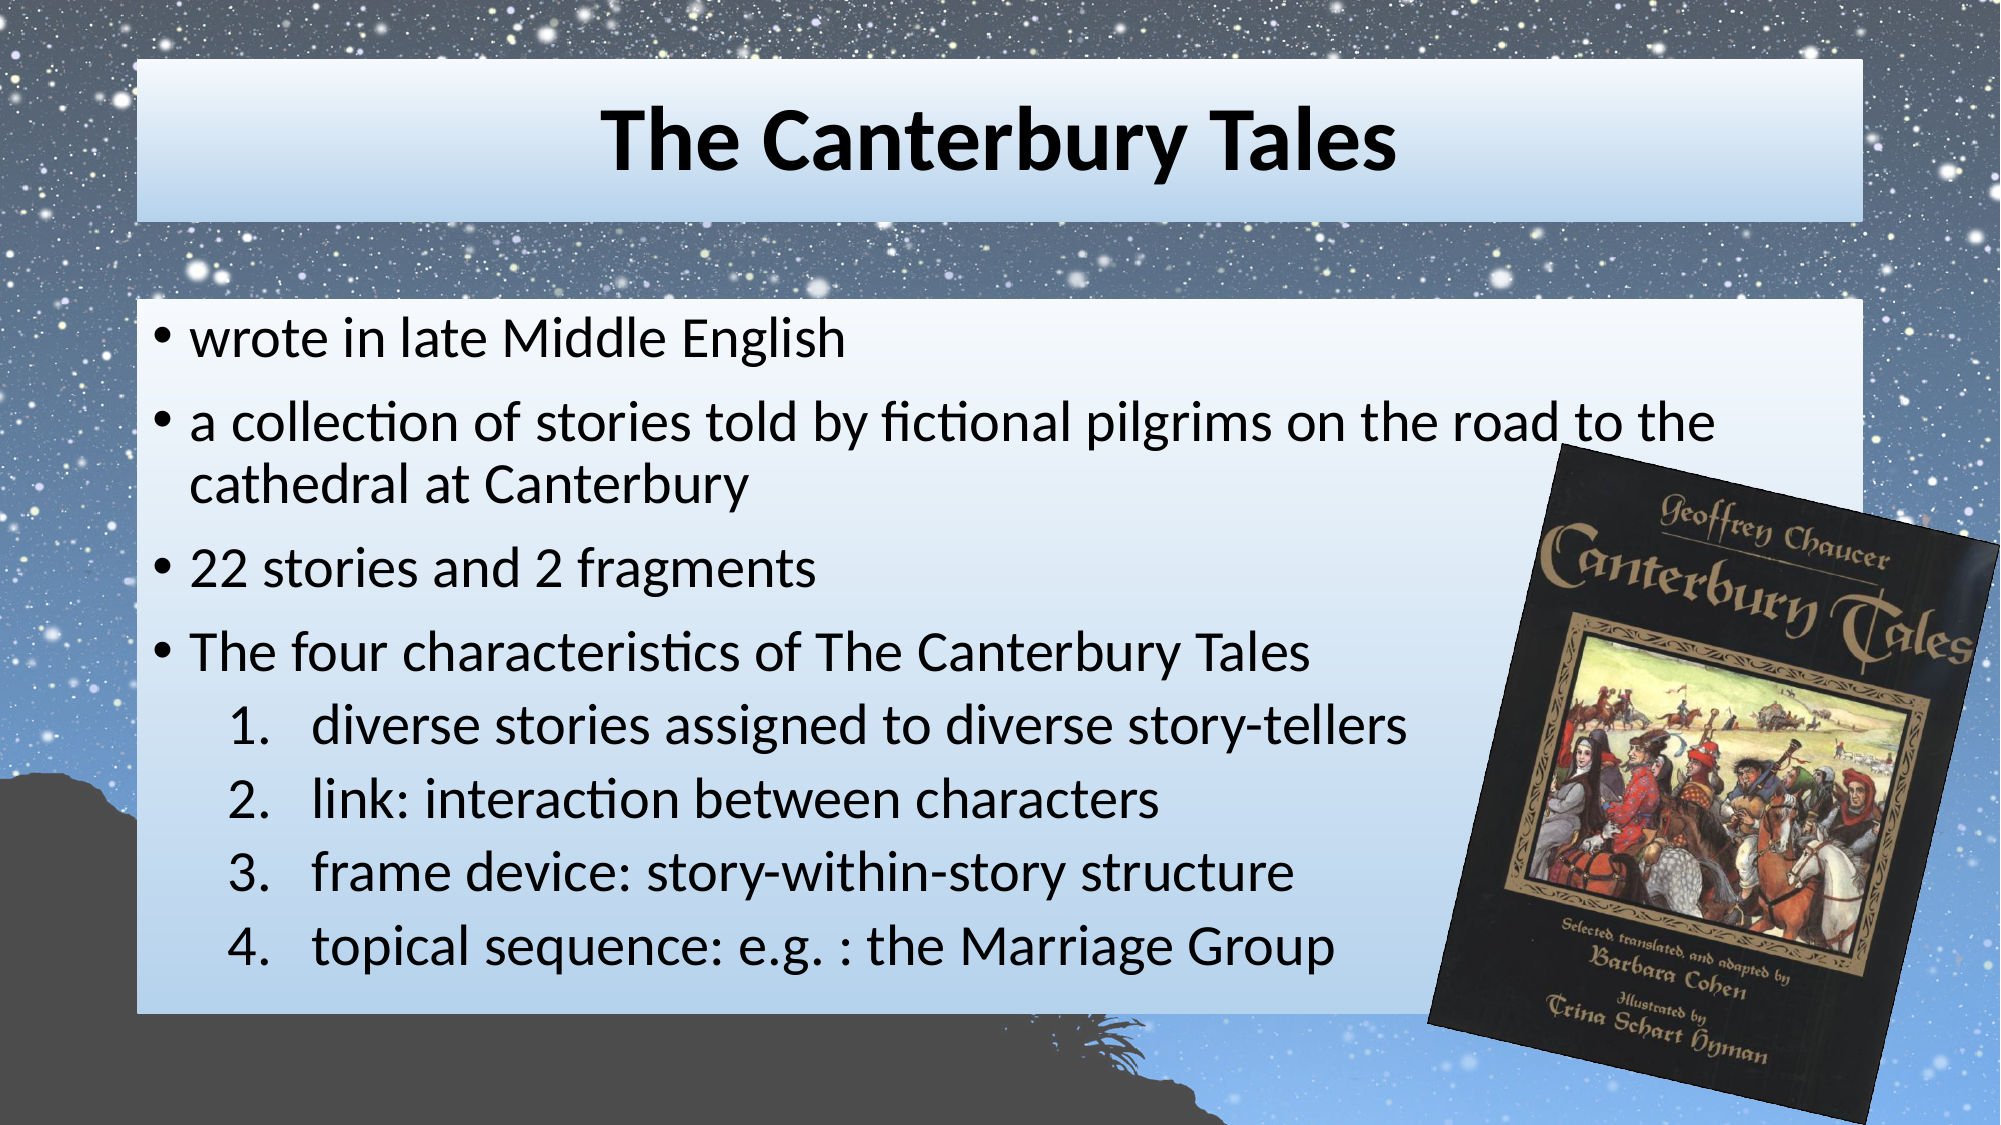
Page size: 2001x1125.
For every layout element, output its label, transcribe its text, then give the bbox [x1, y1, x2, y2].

list wrote in late Middle English a collection of stories told by fictional pilgrims on the road to the cathedral at Canterbury 22 stories and 2 fragments The four characteristics of The Canterbury Tales diverse stories assigned to diverse story-tellers link: interaction between characters frame device: story-within-story structure topical sequence: e.g. : the Marriage Group [137, 299, 1863, 1014]
title The Canterbury Tales [137, 59, 1863, 222]
picture [1427, 444, 2000, 1125]
